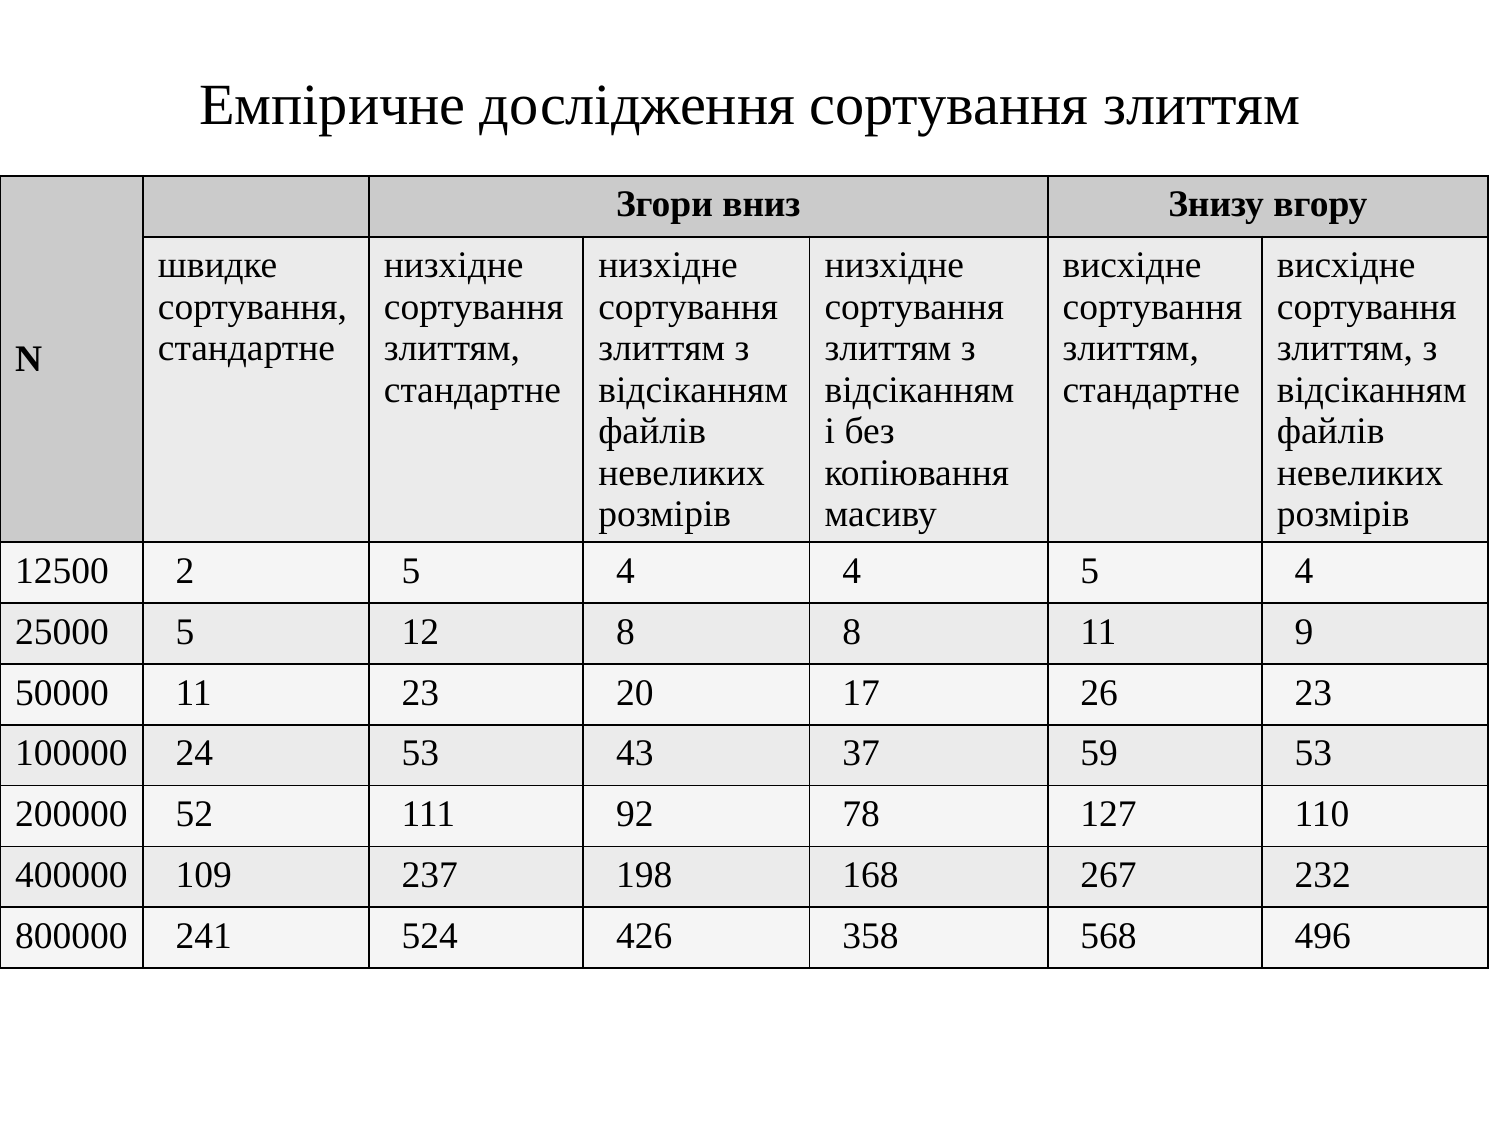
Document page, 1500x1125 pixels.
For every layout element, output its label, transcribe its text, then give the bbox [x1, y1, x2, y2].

table_cell 110 [1263, 786, 1487, 846]
table_cell 267 [1049, 847, 1261, 906]
table_cell 232 [1263, 847, 1487, 906]
table_cell 43 [584, 726, 809, 785]
table_cell швидке сортування, стандартне [144, 238, 368, 541]
table_cell 568 [1049, 908, 1261, 967]
table_cell 50000 [1, 665, 142, 724]
table_header N [1, 177, 142, 541]
table_cell 100000 [1, 726, 142, 785]
table_cell 9 [1263, 604, 1487, 663]
table_cell 400000 [1, 847, 142, 906]
table_cell 26 [1049, 665, 1261, 724]
table_cell 109 [144, 847, 368, 906]
table_cell 2 [144, 543, 368, 602]
table_cell 5 [370, 543, 582, 602]
table_cell висхідне сортування злиттям, з відсіканням файлів невеликих розмірів [1263, 238, 1487, 541]
table_cell 111 [370, 786, 582, 846]
table_cell 12 [370, 604, 582, 663]
table_cell 8 [584, 604, 809, 663]
table_cell 52 [144, 786, 368, 846]
table_header [144, 177, 368, 236]
table_cell 237 [370, 847, 582, 906]
table_cell 127 [1049, 786, 1261, 846]
table_cell 4 [810, 543, 1047, 602]
table_cell 78 [810, 786, 1047, 846]
table_cell 53 [1263, 726, 1487, 785]
table_header Знизу вгору [1049, 177, 1487, 236]
table_cell 12500 [1, 543, 142, 602]
table_header Згори вниз [370, 177, 1047, 236]
table_cell 25000 [1, 604, 142, 663]
table_cell 59 [1049, 726, 1261, 785]
table_cell 241 [144, 908, 368, 967]
table_cell 426 [584, 908, 809, 967]
table_cell низхідне сортування злиттям з відсіканням і без копіювання масиву [810, 238, 1047, 541]
table_cell 5 [1049, 543, 1261, 602]
table_cell 8 [810, 604, 1047, 663]
table_cell 37 [810, 726, 1047, 785]
table_cell 11 [144, 665, 368, 724]
table_cell висхідне сортування злиттям, стандартне [1049, 238, 1261, 541]
table_cell 23 [1263, 665, 1487, 724]
table_cell 17 [810, 665, 1047, 724]
table_cell 800000 [1, 908, 142, 967]
table_cell 20 [584, 665, 809, 724]
table_cell 496 [1263, 908, 1487, 967]
table_cell 168 [810, 847, 1047, 906]
table_cell 92 [584, 786, 809, 846]
table_cell 358 [810, 908, 1047, 967]
table_cell 53 [370, 726, 582, 785]
list Емпіричне дослідження сортування злиттям [0, 58, 1500, 165]
table_cell 4 [584, 543, 809, 602]
table_cell низхідне сортування злиттям з відсіканням файлів невеликих розмірів [584, 238, 809, 541]
table_cell 524 [370, 908, 582, 967]
table_cell 5 [144, 604, 368, 663]
table_cell 200000 [1, 786, 142, 846]
table_cell 198 [584, 847, 809, 906]
table_cell 24 [144, 726, 368, 785]
table_cell низхідне сортування злиттям, стандартне [370, 238, 582, 541]
table_cell 4 [1263, 543, 1487, 602]
table_cell 11 [1049, 604, 1261, 663]
table_cell 23 [370, 665, 582, 724]
